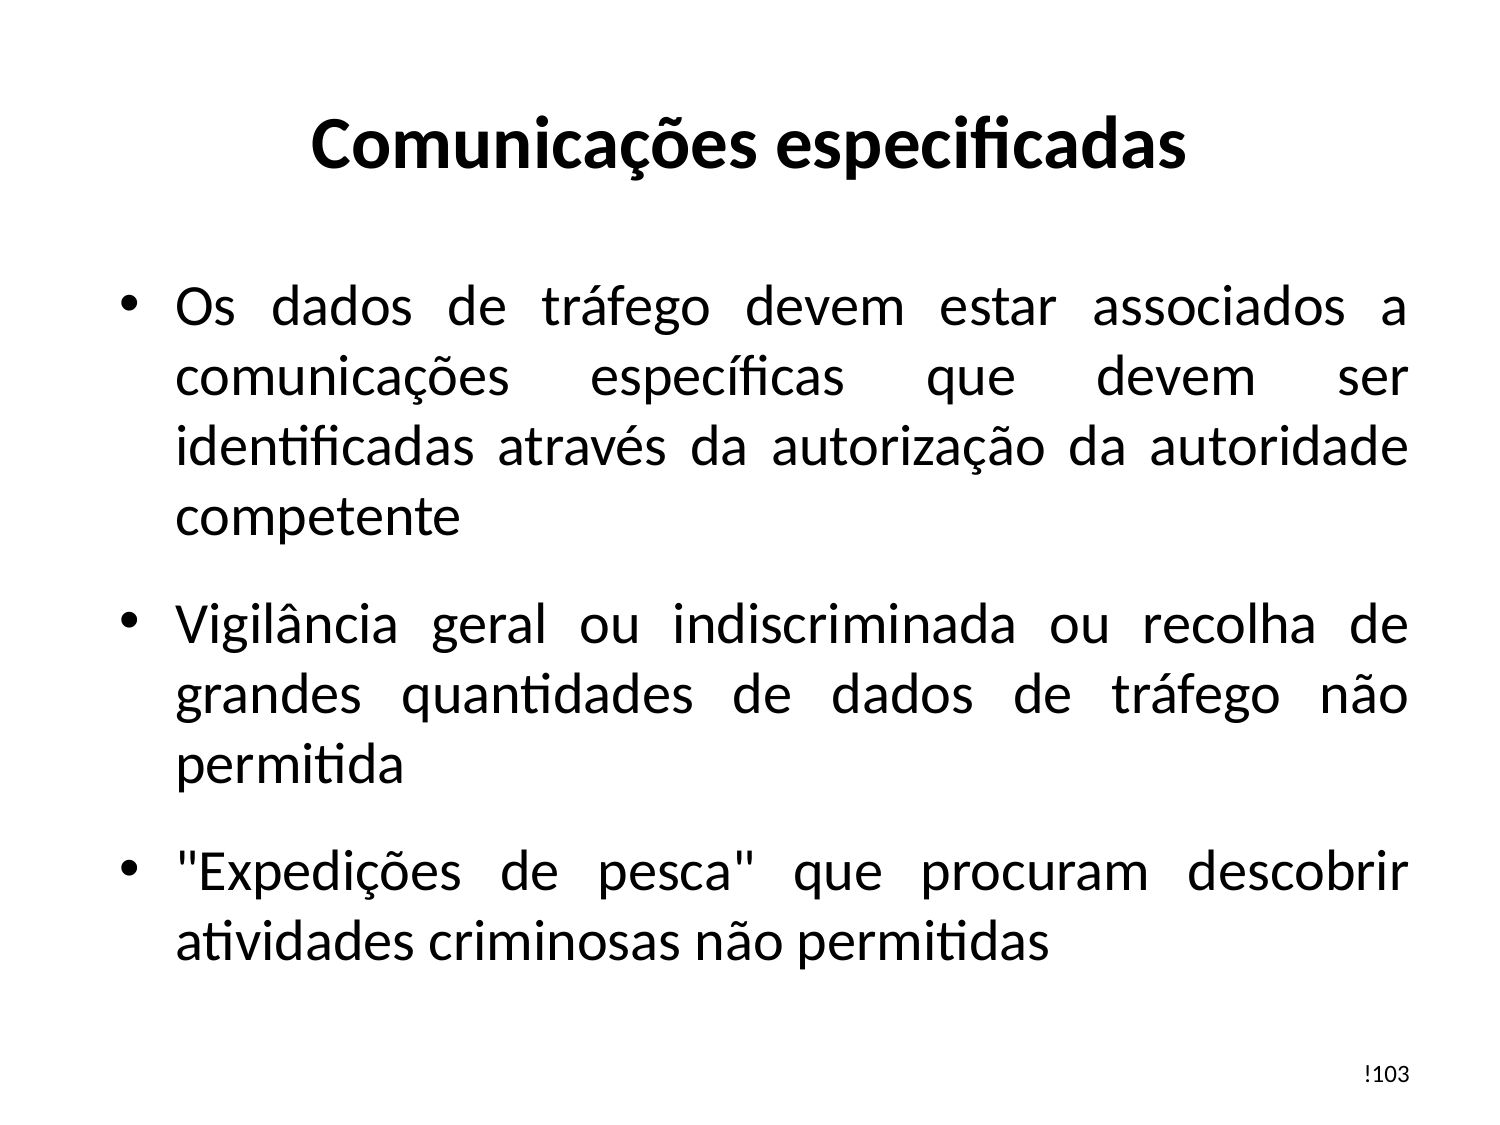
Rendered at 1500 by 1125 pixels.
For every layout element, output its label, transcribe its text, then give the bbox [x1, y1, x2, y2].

list Os dados de tráfego devem estar associados a comunicações específicas que devem ser identificadas através da autorização da autoridade competente Vigilância geral ou indiscriminada ou recolha de grandes quantidades de dados de tráfego não permitida "Expedições de pesca" que procuram descobrir atividades criminosas não permitidas [103, 259, 1426, 1003]
title Comunicações especificadas [74, 44, 1426, 233]
slide_number !103 [1074, 1042, 1425, 1103]
